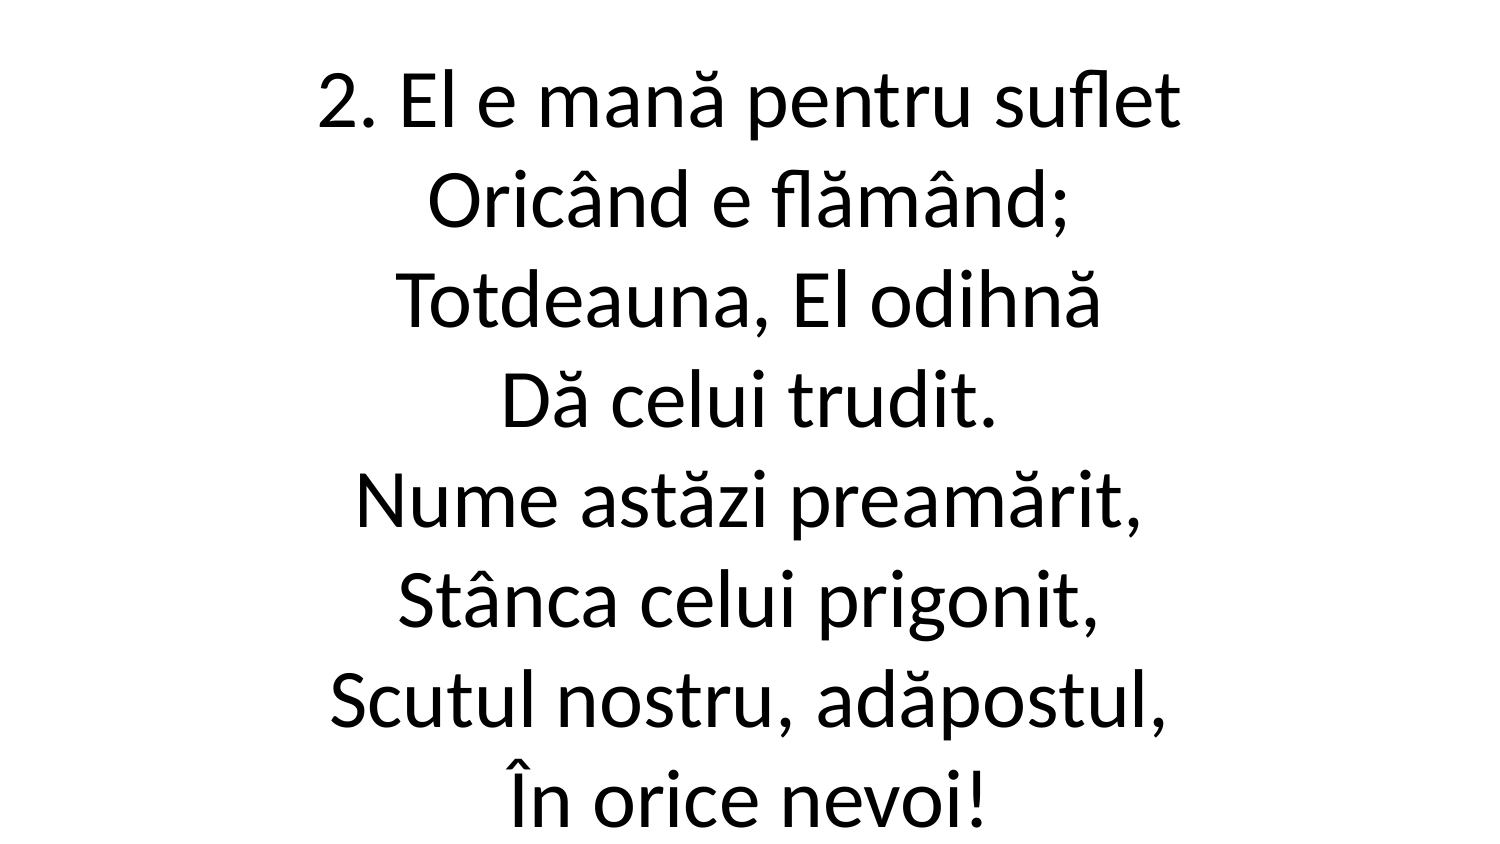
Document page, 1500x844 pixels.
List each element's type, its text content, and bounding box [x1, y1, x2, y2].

text_box 2. El e mană pentru suflet Oricând e flămând; Totdeauna, El odihnă Dă celui trudit. Nume astăzi preamărit, Stânca celui prigonit, Scutul nostru, adăpostul, În orice nevoi! [301, 0, 1199, 844]
